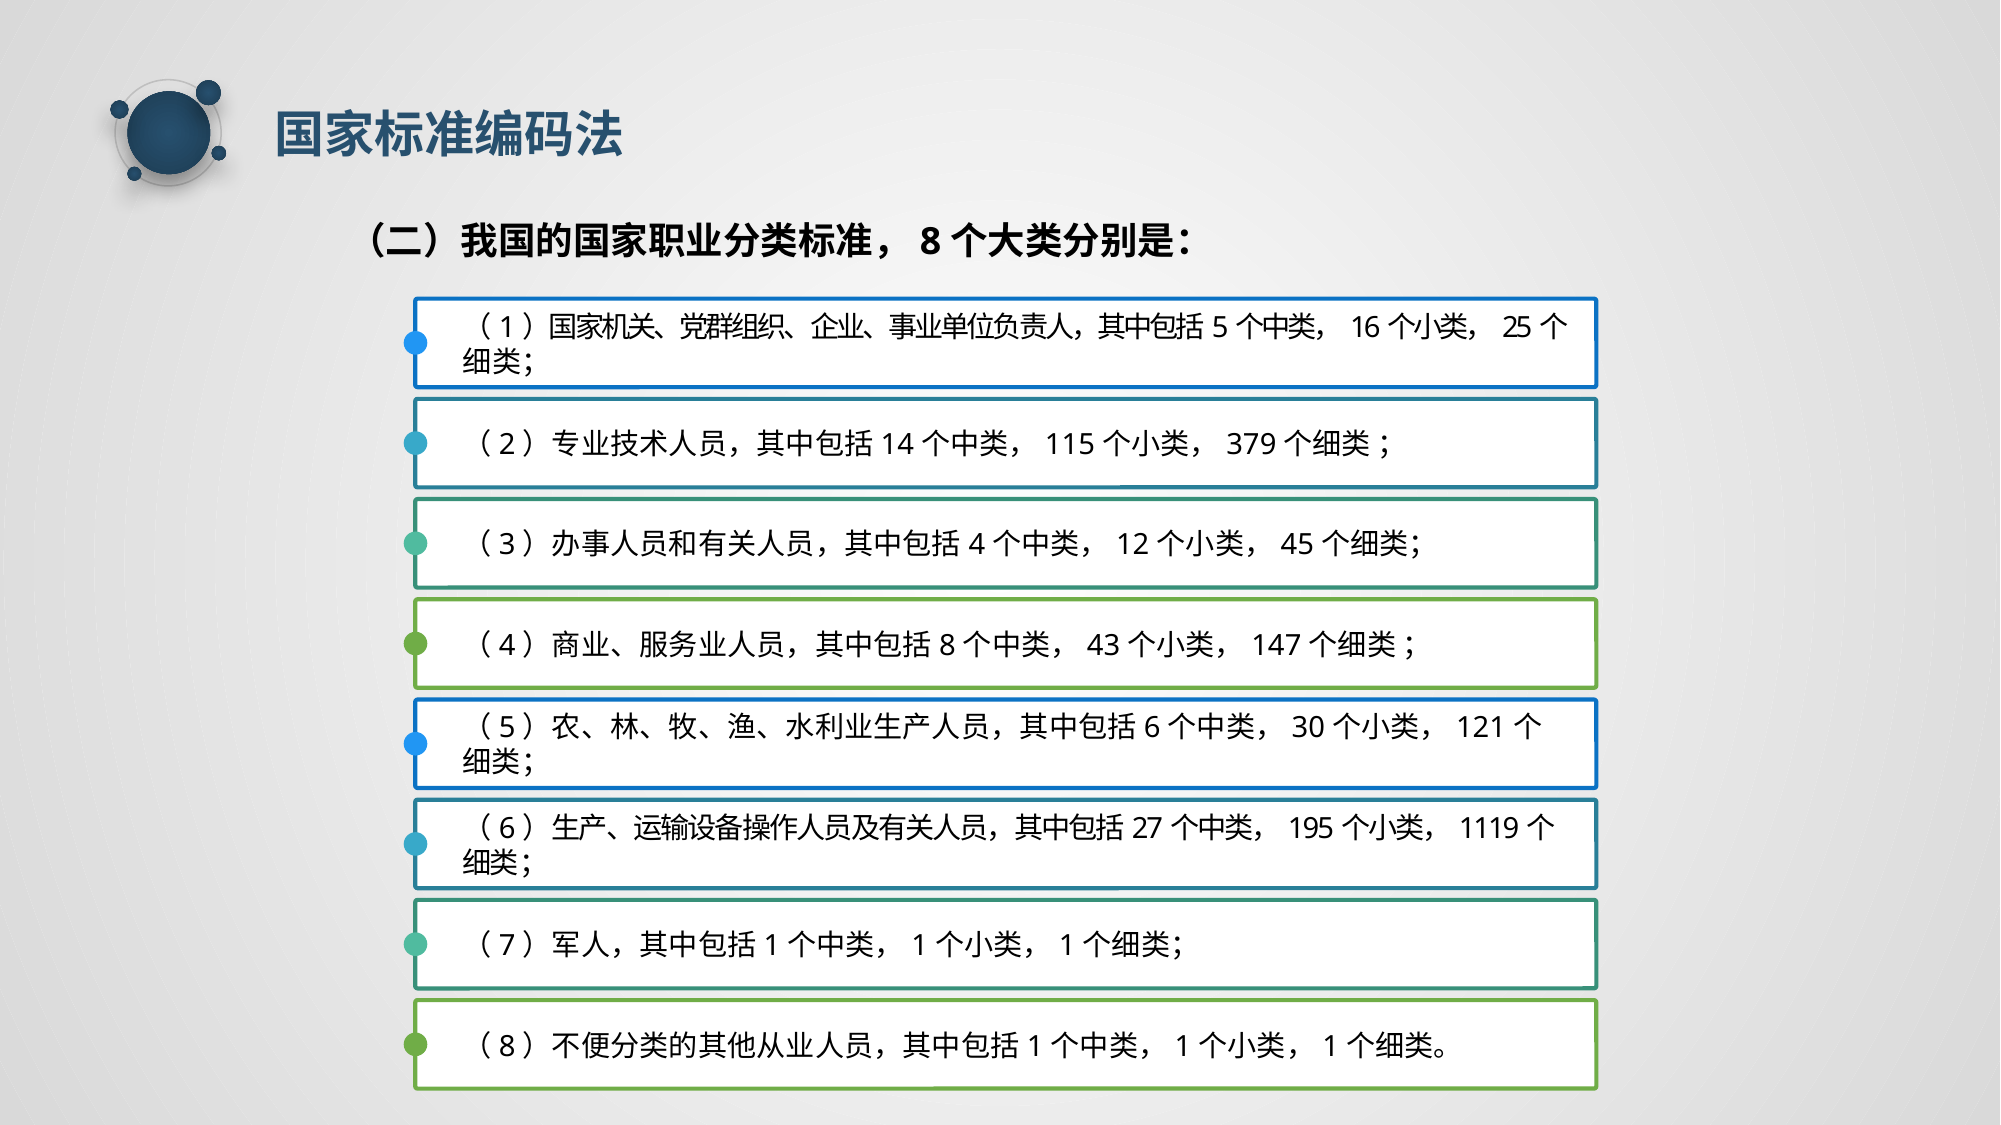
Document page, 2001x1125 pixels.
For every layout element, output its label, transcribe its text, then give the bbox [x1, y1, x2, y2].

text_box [403, 899, 1597, 989]
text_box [110, 79, 226, 186]
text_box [403, 599, 1597, 688]
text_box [403, 398, 1597, 488]
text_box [403, 298, 1597, 388]
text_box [403, 499, 1597, 588]
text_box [403, 799, 1597, 889]
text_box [403, 699, 1597, 789]
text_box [403, 1000, 1597, 1089]
text_box 国家标准编码法 [259, 95, 640, 170]
text_box （二）我国的国家职业分类标准，8个大类分别是： [258, 209, 1824, 270]
